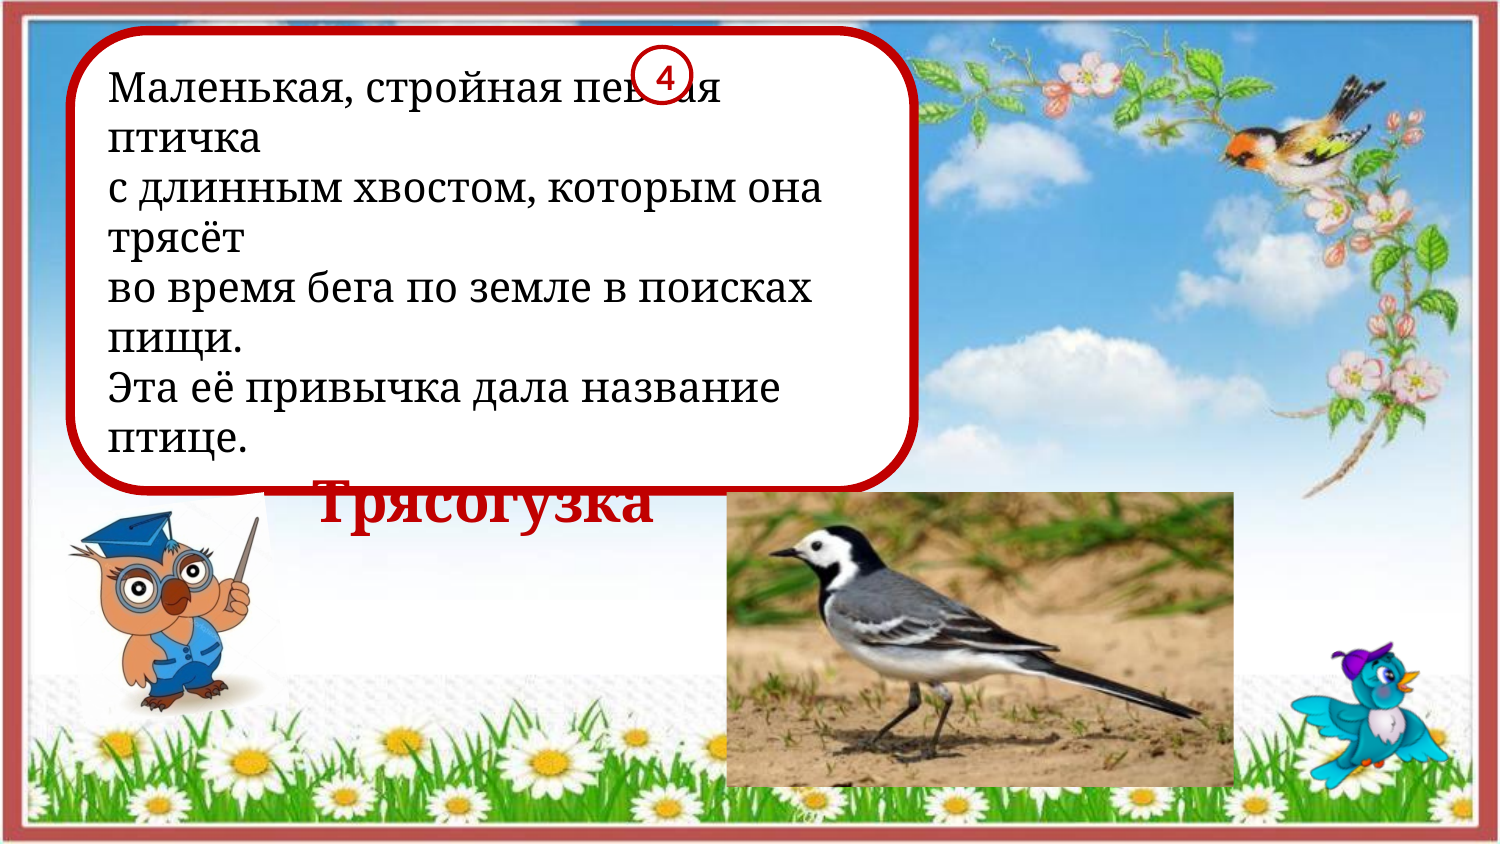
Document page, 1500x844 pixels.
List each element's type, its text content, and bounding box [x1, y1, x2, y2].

text_box Маленькая, стройная певчая птичка с длинным хвостом, которым она трясёт во время бега по земле в поисках пищи. Эта её привычка дала название птице. [70, 30, 915, 491]
text_box 4 [630, 44, 694, 106]
text_box Трясогузка [297, 457, 671, 542]
picture [0, 0, 1500, 844]
